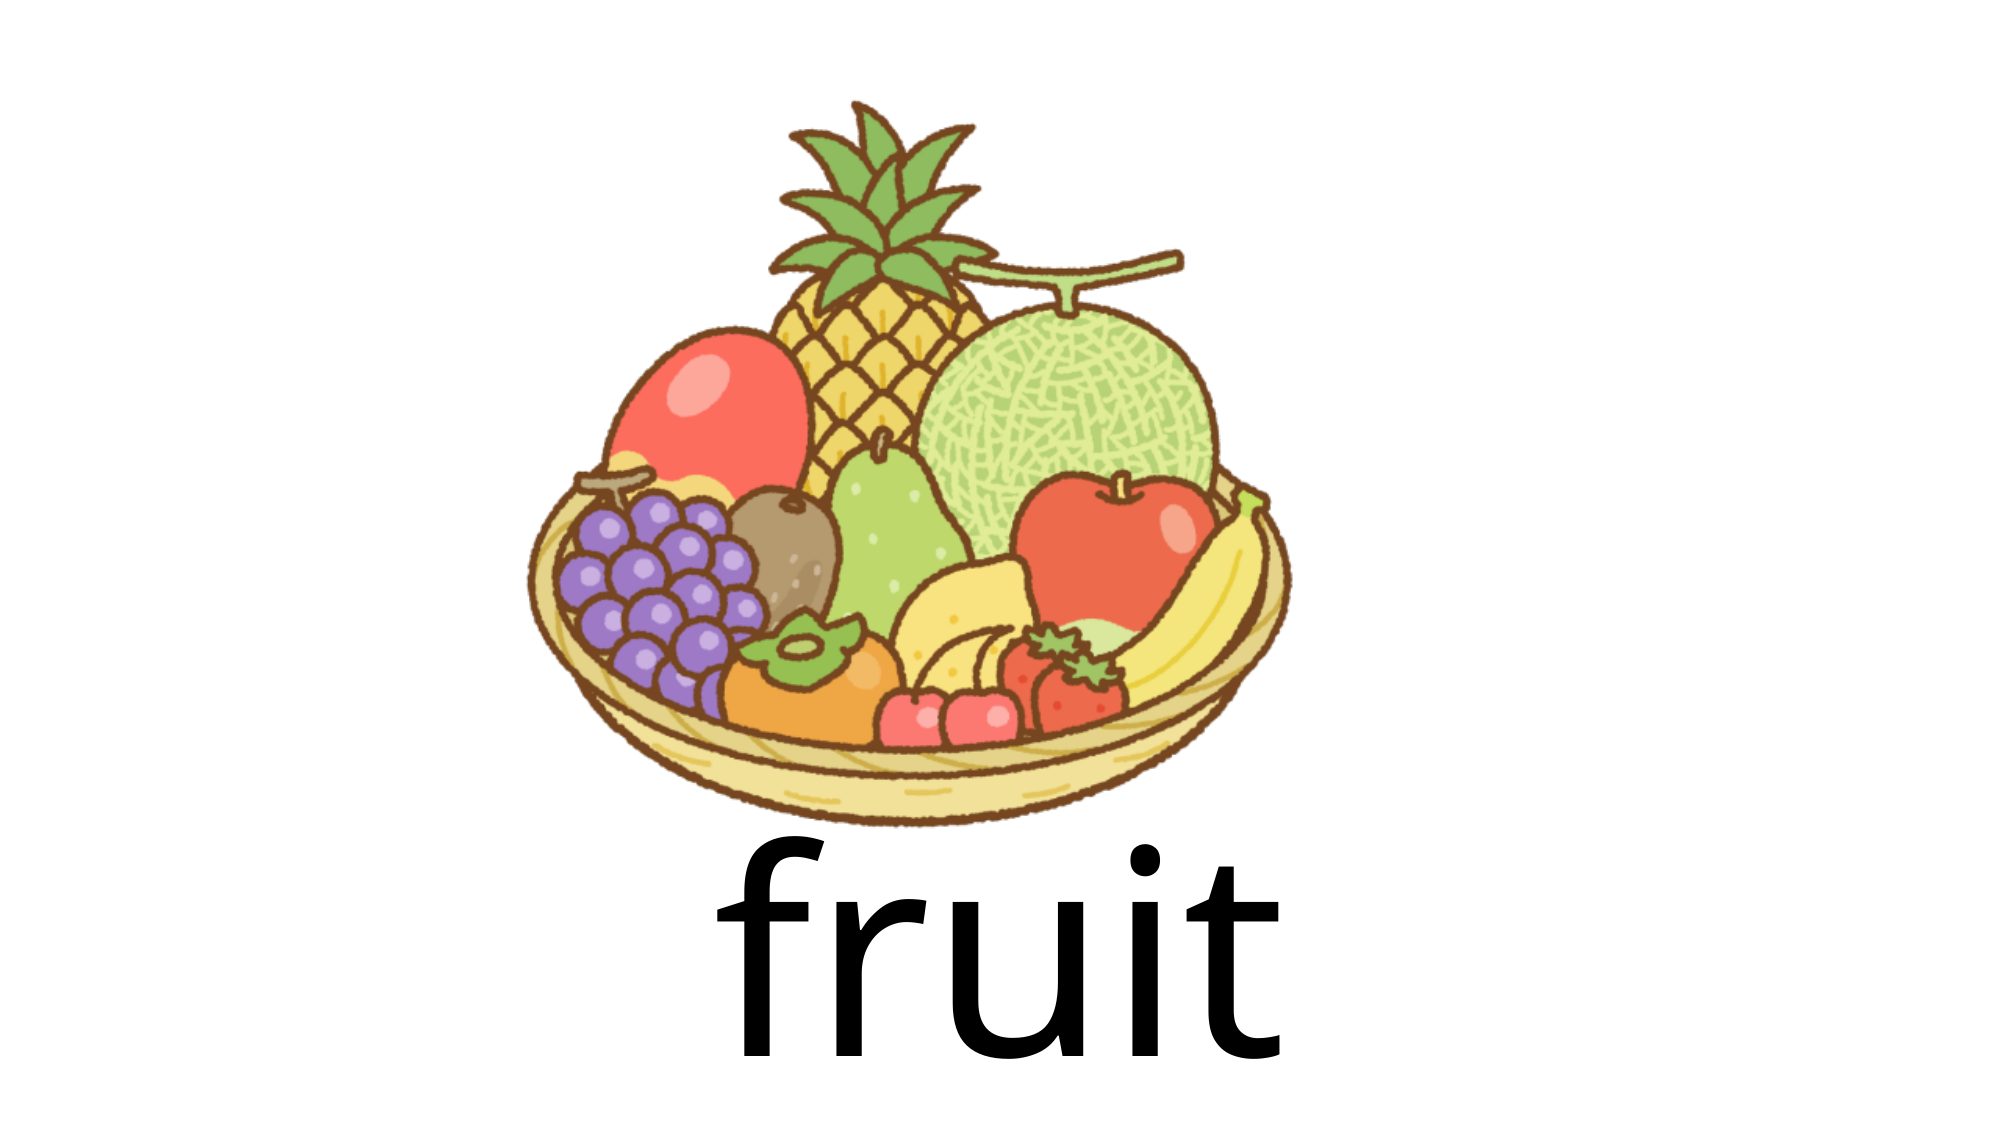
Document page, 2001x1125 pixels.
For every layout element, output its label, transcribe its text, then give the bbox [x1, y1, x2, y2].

text_box fruit [698, 880, 1302, 1122]
picture [503, 67, 1316, 880]
